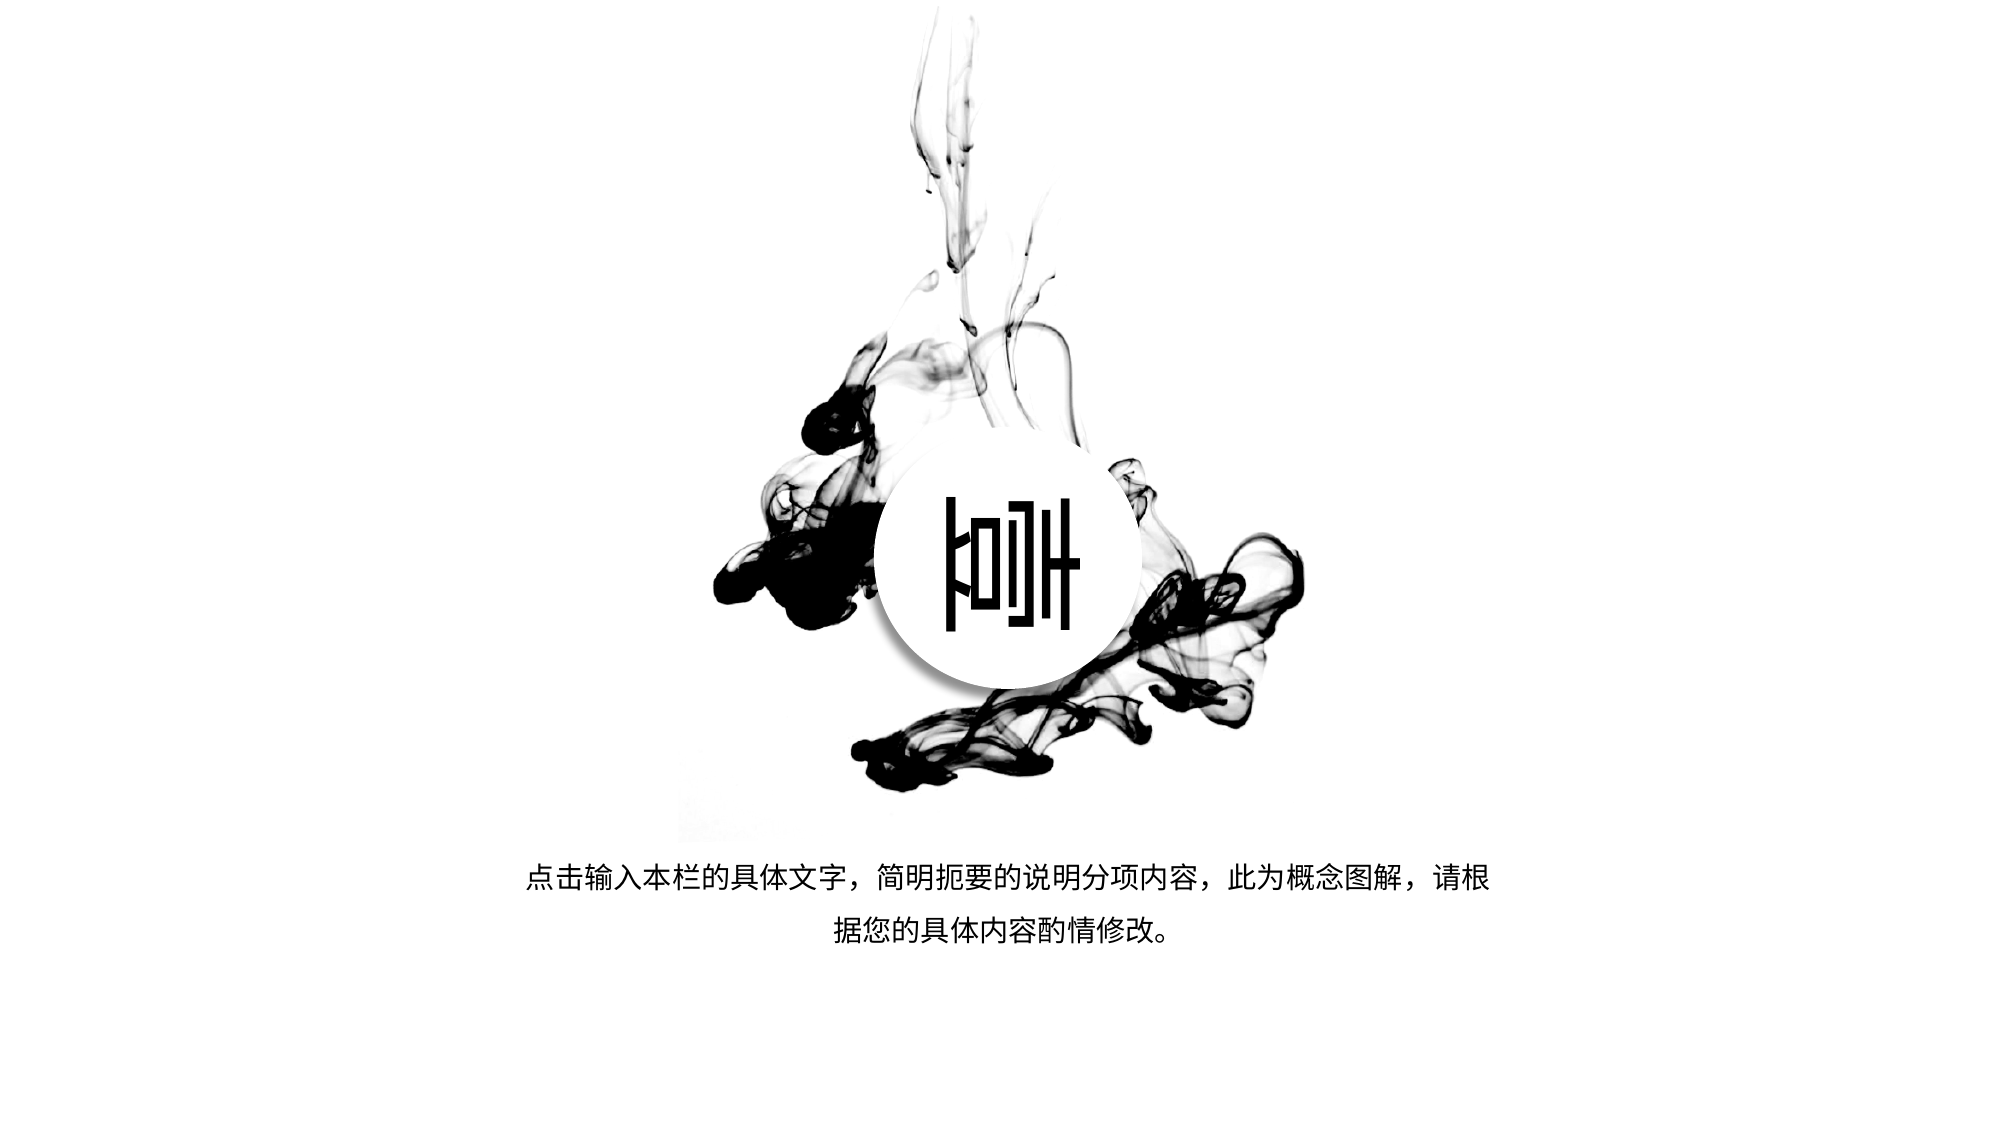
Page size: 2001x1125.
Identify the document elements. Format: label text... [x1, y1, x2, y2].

text_box 点击输入本栏的具体文字，简明扼要的说明分项内容，此为概念图解，请根据您的具体内容酌情修改。 [507, 834, 1510, 955]
picture [678, 0, 1334, 864]
